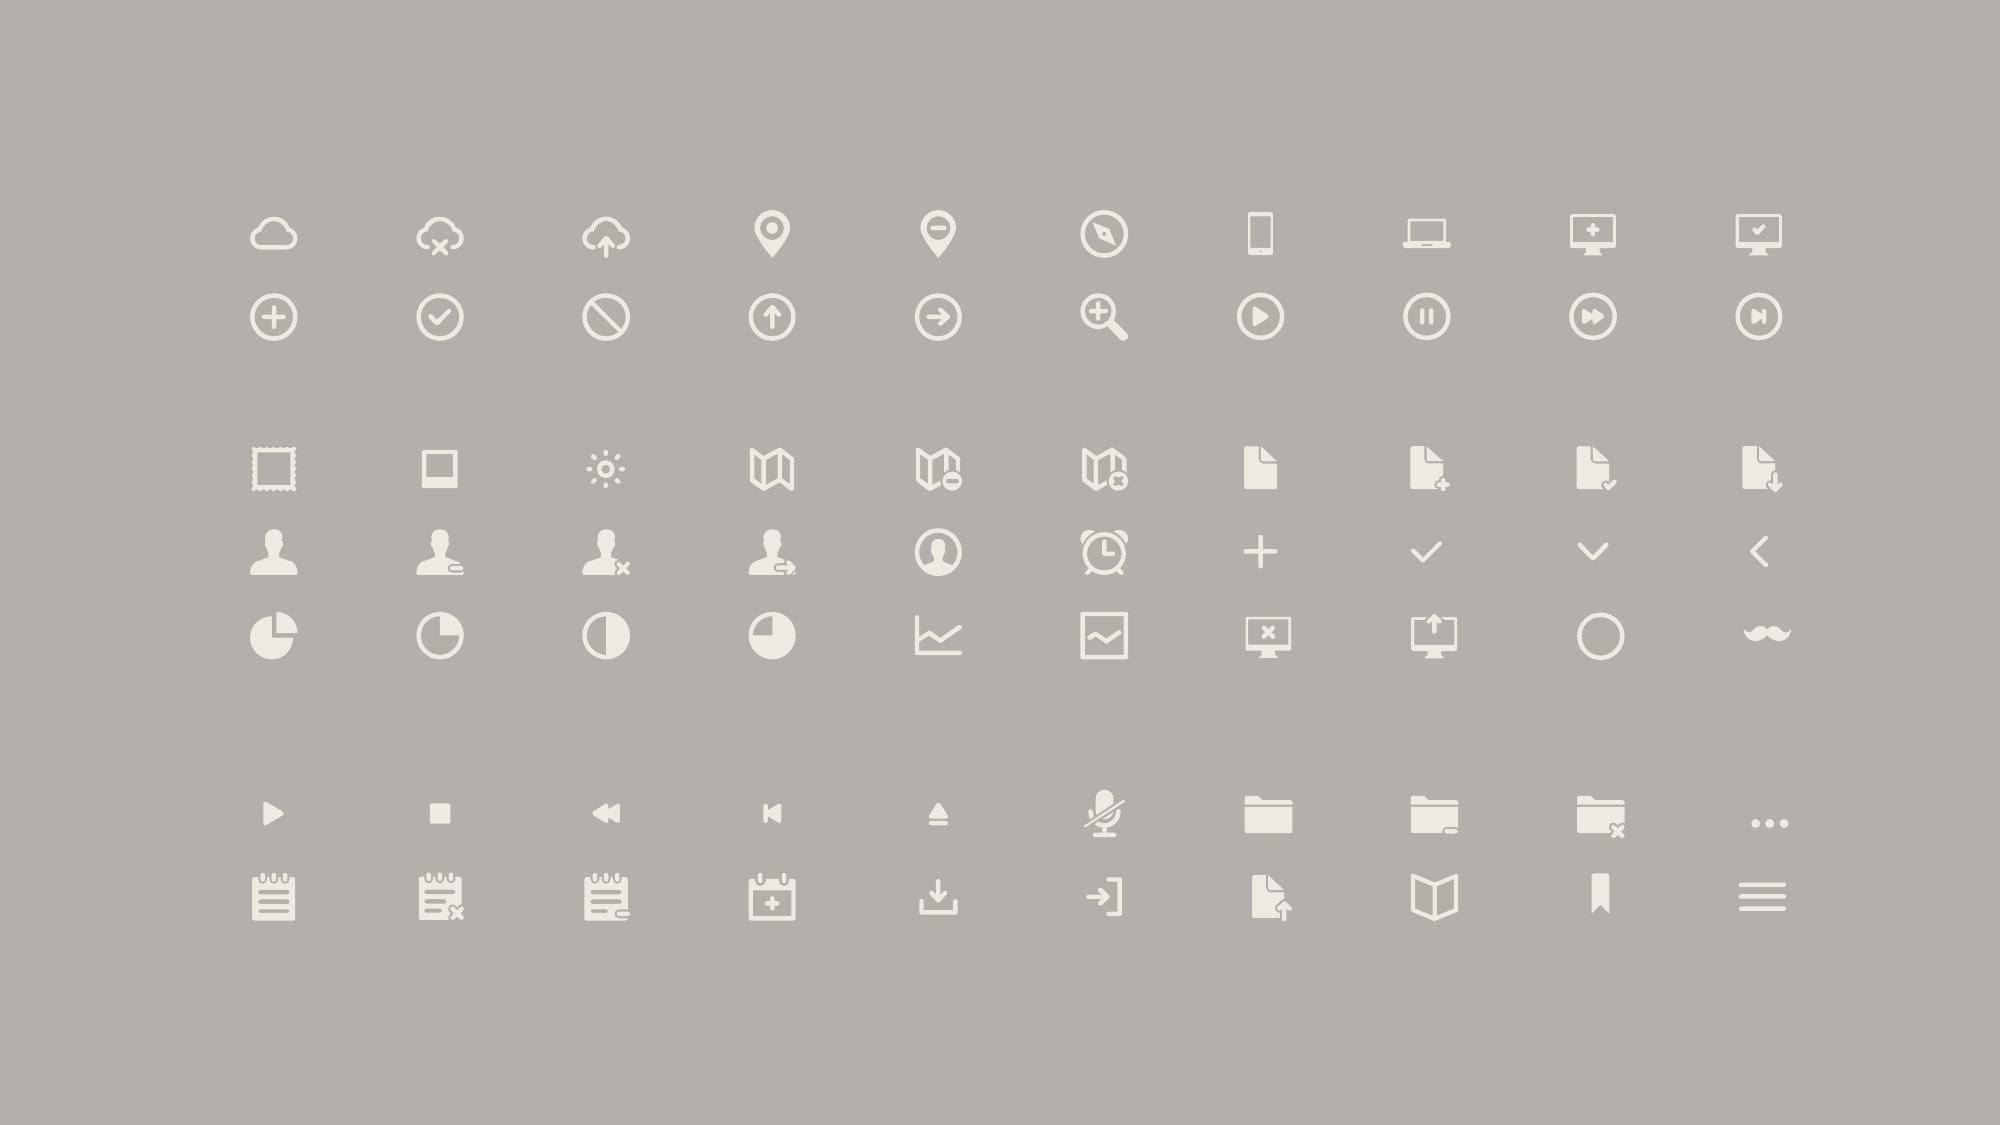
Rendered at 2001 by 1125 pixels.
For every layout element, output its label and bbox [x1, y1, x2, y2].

text_box [1106, 877, 1122, 917]
text_box [1244, 446, 1278, 490]
text_box [1410, 541, 1442, 563]
text_box [749, 447, 795, 491]
text_box [1248, 212, 1273, 256]
text_box [251, 446, 297, 492]
text_box [582, 293, 631, 341]
text_box [416, 293, 464, 341]
text_box [748, 611, 796, 660]
text_box [584, 872, 631, 921]
text_box [1411, 613, 1458, 659]
text_box [1738, 882, 1787, 887]
text_box [919, 898, 958, 915]
text_box [1591, 873, 1610, 914]
text_box [1080, 293, 1129, 341]
text_box [1743, 625, 1792, 642]
text_box [1576, 446, 1617, 491]
text_box [754, 210, 791, 258]
text_box [928, 820, 949, 826]
text_box [582, 529, 631, 575]
text_box [1252, 875, 1292, 922]
text_box [1403, 292, 1451, 341]
text_box [250, 216, 298, 250]
text_box [416, 216, 464, 250]
text_box [1735, 214, 1782, 256]
text_box [1410, 446, 1450, 492]
text_box [431, 238, 449, 256]
text_box [748, 293, 796, 341]
text_box [914, 615, 962, 656]
text_box [1750, 535, 1769, 567]
text_box [603, 449, 609, 456]
text_box [1751, 818, 1761, 828]
text_box [614, 454, 621, 461]
text_box [263, 801, 284, 826]
text_box [915, 447, 962, 491]
text_box [1570, 214, 1616, 256]
text_box [416, 529, 464, 575]
text_box [748, 529, 796, 575]
text_box [1403, 218, 1451, 249]
text_box [596, 460, 615, 479]
text_box [421, 449, 458, 489]
text_box [1735, 292, 1783, 341]
text_box [1410, 873, 1459, 922]
text_box [250, 616, 294, 660]
text_box [1236, 292, 1285, 341]
text_box [1244, 795, 1293, 805]
text_box [1577, 612, 1625, 661]
text_box [1738, 906, 1787, 911]
text_box [592, 803, 620, 823]
text_box [582, 611, 631, 660]
text_box [1577, 542, 1609, 561]
text_box [920, 210, 957, 258]
text_box [748, 878, 796, 921]
text_box [1569, 292, 1617, 341]
text_box [1577, 795, 1625, 805]
text_box [781, 872, 787, 884]
text_box [1245, 616, 1292, 658]
text_box [429, 803, 451, 824]
text_box [276, 611, 298, 634]
text_box [763, 803, 782, 823]
text_box [614, 478, 621, 484]
text_box [1738, 894, 1787, 899]
text_box [582, 216, 631, 258]
text_box [928, 802, 949, 819]
text_box [1080, 529, 1129, 575]
text_box [252, 872, 296, 921]
text_box [914, 293, 962, 341]
text_box [929, 878, 948, 903]
text_box [418, 872, 464, 920]
text_box [1080, 611, 1129, 660]
text_box [1082, 447, 1129, 491]
text_box [757, 872, 763, 884]
text_box [1244, 806, 1293, 834]
text_box [250, 529, 298, 575]
text_box [416, 611, 464, 660]
text_box [1080, 210, 1129, 258]
text_box [1083, 789, 1126, 838]
text_box [1577, 806, 1625, 838]
text_box [914, 528, 962, 577]
text_box [1086, 887, 1110, 906]
text_box [1243, 534, 1278, 569]
text_box [1742, 446, 1783, 493]
text_box [250, 293, 298, 341]
text_box [590, 478, 597, 484]
text_box [1410, 795, 1459, 805]
text_box [590, 454, 597, 461]
text_box [1779, 818, 1789, 828]
text_box [1765, 818, 1775, 828]
text_box [1410, 806, 1459, 834]
text_box [603, 482, 609, 489]
